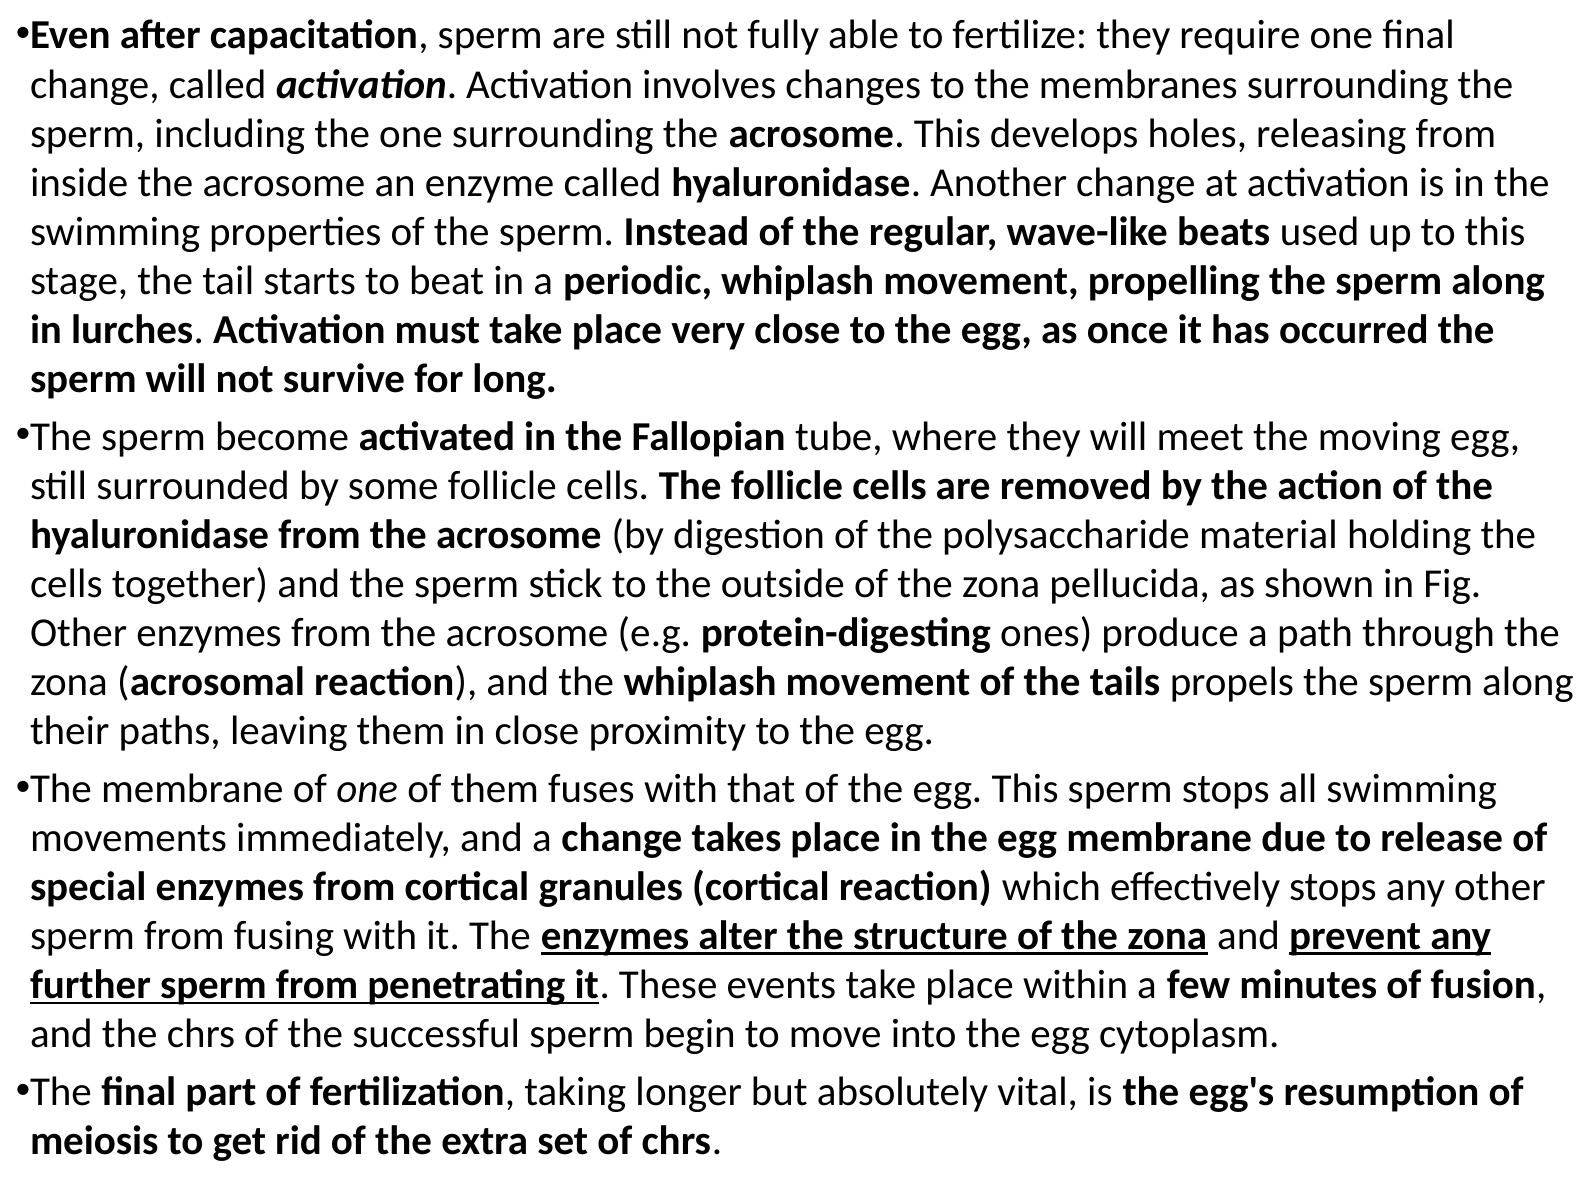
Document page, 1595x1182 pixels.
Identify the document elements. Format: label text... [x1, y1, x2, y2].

list Even after capacitation, sperm are still not fully able to fertilize: they require one final change, called activation. Activation involves changes to the membranes surrounding the sperm, including the one surrounding the acrosome. This develops holes, releasing from inside the acrosome an enzyme called hyaluronidase. Another change at activation is in the swimming properties of the sperm. Instead of the regular, wave-like beats used up to this stage, the tail starts to beat in a periodic, whiplash movement, propelling the sperm along in lurches. Activation must take place very close to the egg, as once it has occurred the sperm will not survive for long. The sperm become activated in the Fallopian tube, where they will meet the moving egg, still surrounded by some follicle cells. The follicle cells are removed by the action of the hyaluronidase from the acrosome (by digestion of the polysaccharide material holding the cells together) and the sperm stick to the outside of the zona pellucida, as shown in Fig. Other enzymes from the acrosome (e.g. protein-digesting ones) produce a path through the zona (acrosomal reaction), and the whiplash movement of the tails propels the sperm along their paths, leaving them in close proximity to the egg. The membrane of one of them fuses with that of the egg. This sperm stops all swimming movements immediately, and a change takes place in the egg membrane due to release of special enzymes from cortical granules (cortical reaction) which effectively stops any other sperm from fusing with it. The enzymes alter the structure of the zona and prevent any further sperm from penetrating it. These events take place within a few minutes of fusion, and the chrs of the successful sperm begin to move into the egg cytoplasm. The final part of fertilization, taking longer but absolutely vital, is the egg's resumption of meiosis to get rid of the extra set of chrs. [0, 0, 1595, 1182]
